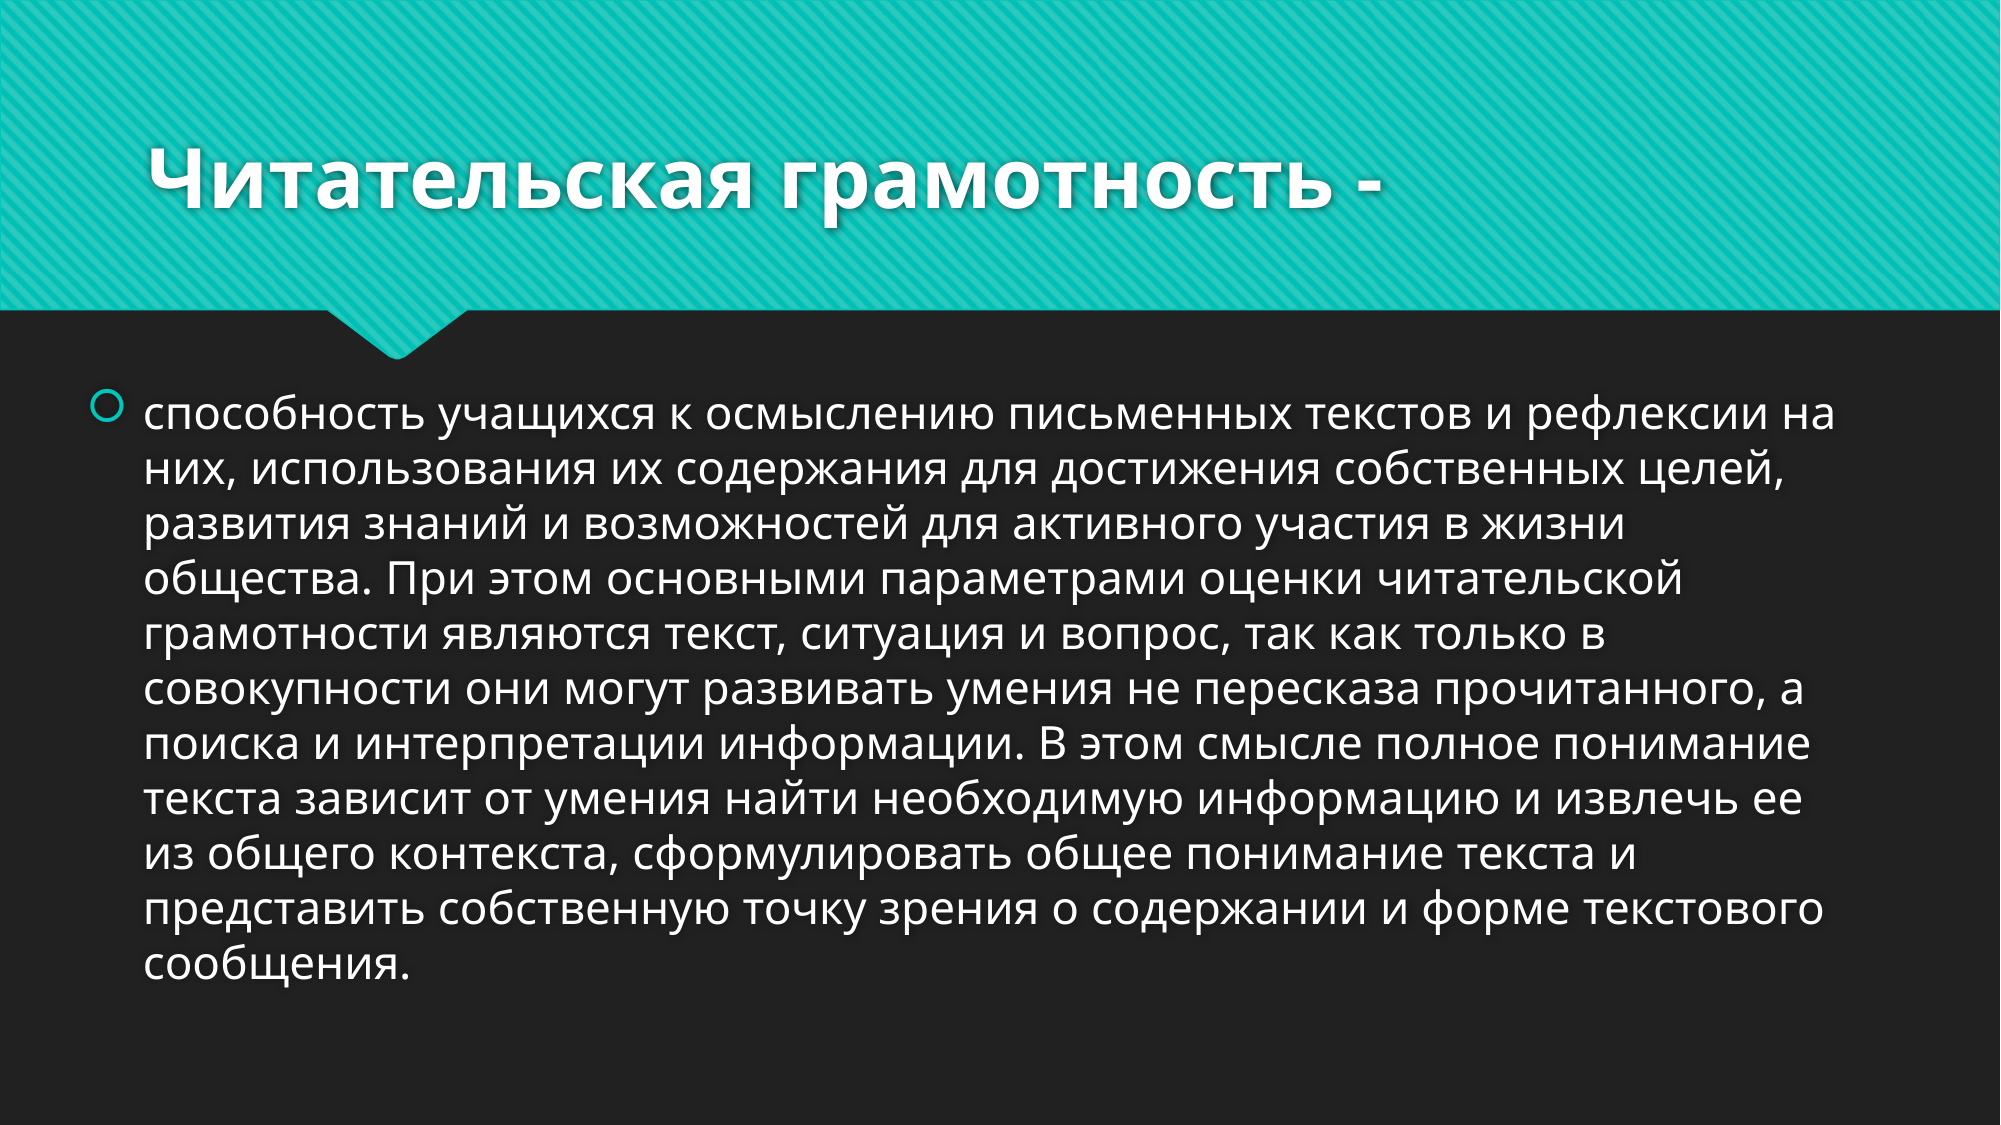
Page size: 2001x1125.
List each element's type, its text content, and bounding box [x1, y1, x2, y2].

list способность учащихся к осмыслению письменных текстов и рефлексии на них, использования их содержания для достижения собственных целей, развития знаний и возможностей для активного участия в жизни общества. При этом основными параметрами оценки читательской грамотности являются текст, ситуация и вопрос, так как только в совокупности они могут развивать умения не пересказа прочитанного, а поиска и интерпретации информации. В этом смысле полное понимание текста зависит от умения найти необходимую информацию и извлечь ее из общего контекста, сформулировать общее понимание текста и представить собственную точку зрения о содержании и форме текстового сообщения. [71, 302, 1866, 1071]
title Читательская грамотность - [132, 73, 1868, 233]
